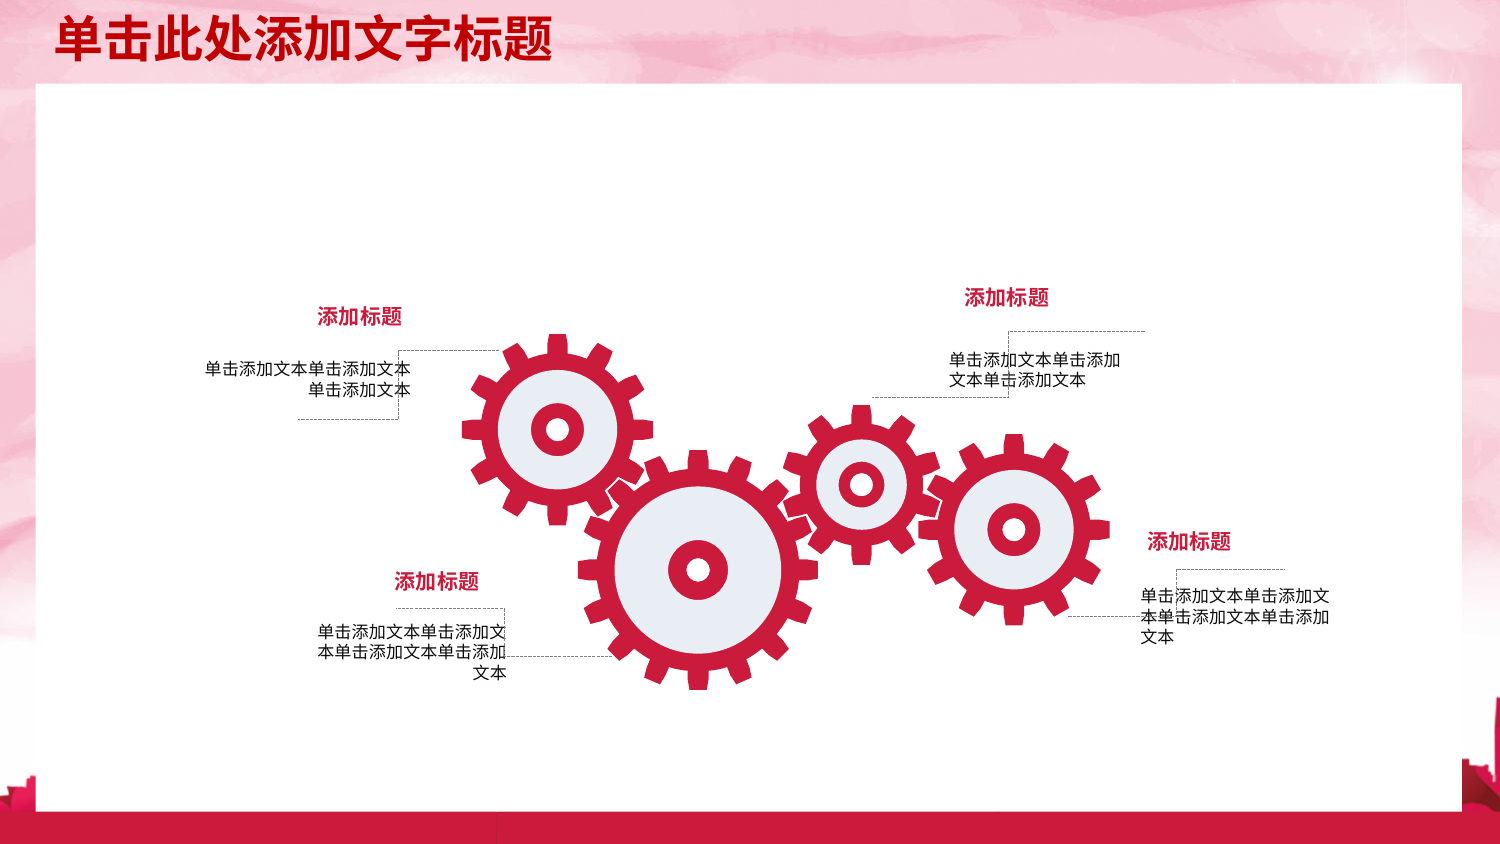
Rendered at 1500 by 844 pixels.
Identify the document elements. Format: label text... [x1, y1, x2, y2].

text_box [395, 608, 613, 657]
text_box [461, 334, 654, 526]
text_box [0, 811, 496, 844]
text_box 添加标题 [931, 280, 1083, 314]
text_box 添加标题 [385, 564, 538, 598]
text_box 添加标题 [1138, 524, 1291, 559]
text_box 单击添加文本单击添加文本单击添加文本 [195, 344, 421, 404]
text_box [496, 811, 997, 844]
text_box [1068, 569, 1286, 617]
text_box 单击添加文本单击添加文本单击添加文本单击添加文本 [303, 607, 516, 688]
text_box 单击添加文本单击添加文本单击添加文本单击添加文本 [1131, 571, 1344, 652]
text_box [872, 331, 1145, 398]
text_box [918, 434, 1110, 626]
text_box [997, 811, 1500, 844]
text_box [298, 350, 500, 420]
picture [0, 0, 1500, 811]
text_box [782, 405, 941, 565]
text_box 添加标题 [284, 299, 437, 334]
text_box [577, 450, 818, 690]
